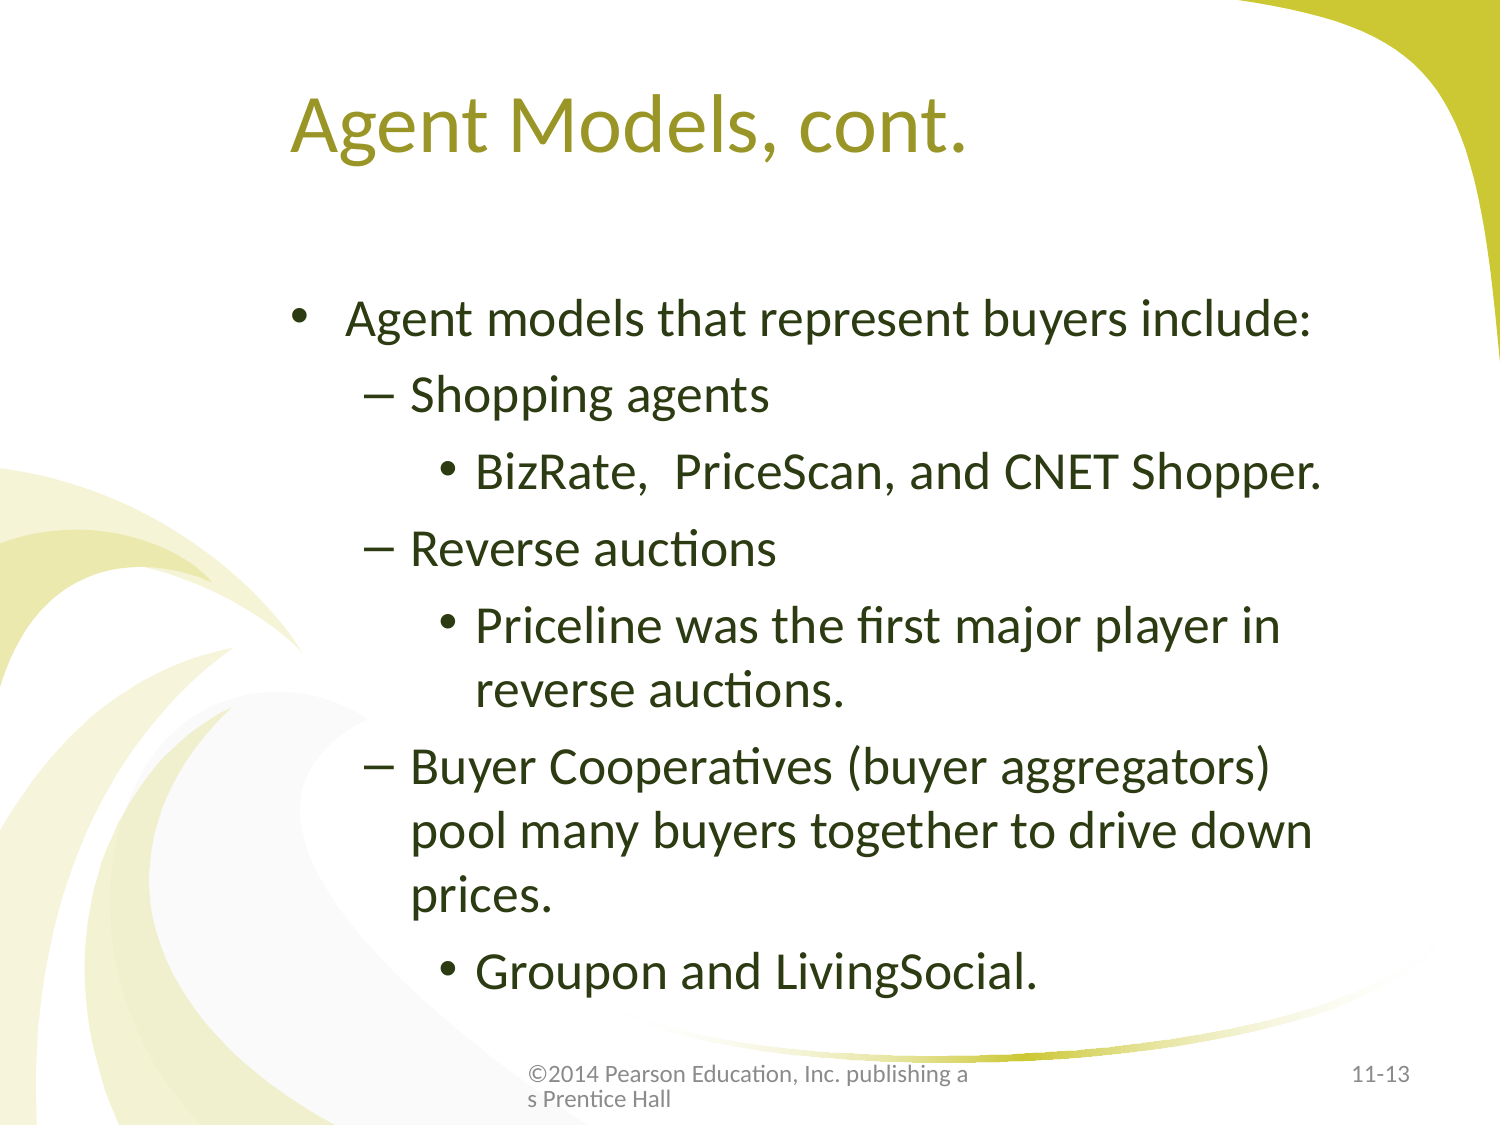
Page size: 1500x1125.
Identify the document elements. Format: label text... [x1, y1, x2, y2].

footer ©2014 Pearson Education, Inc. publishing as Prentice Hall [512, 1042, 988, 1103]
list Agent models that represent buyers include: Shopping agents BizRate, PriceScan, and CNET Shopper. Reverse auctions Priceline was the first major player in reverse auctions. Buyer Cooperatives (buyer aggregators) pool many buyers together to drive down prices. Groupon and LivingSocial. [275, 275, 1375, 1013]
title Agent Models, cont. [275, 37, 1438, 200]
slide_number 11-13 [1074, 1042, 1425, 1103]
